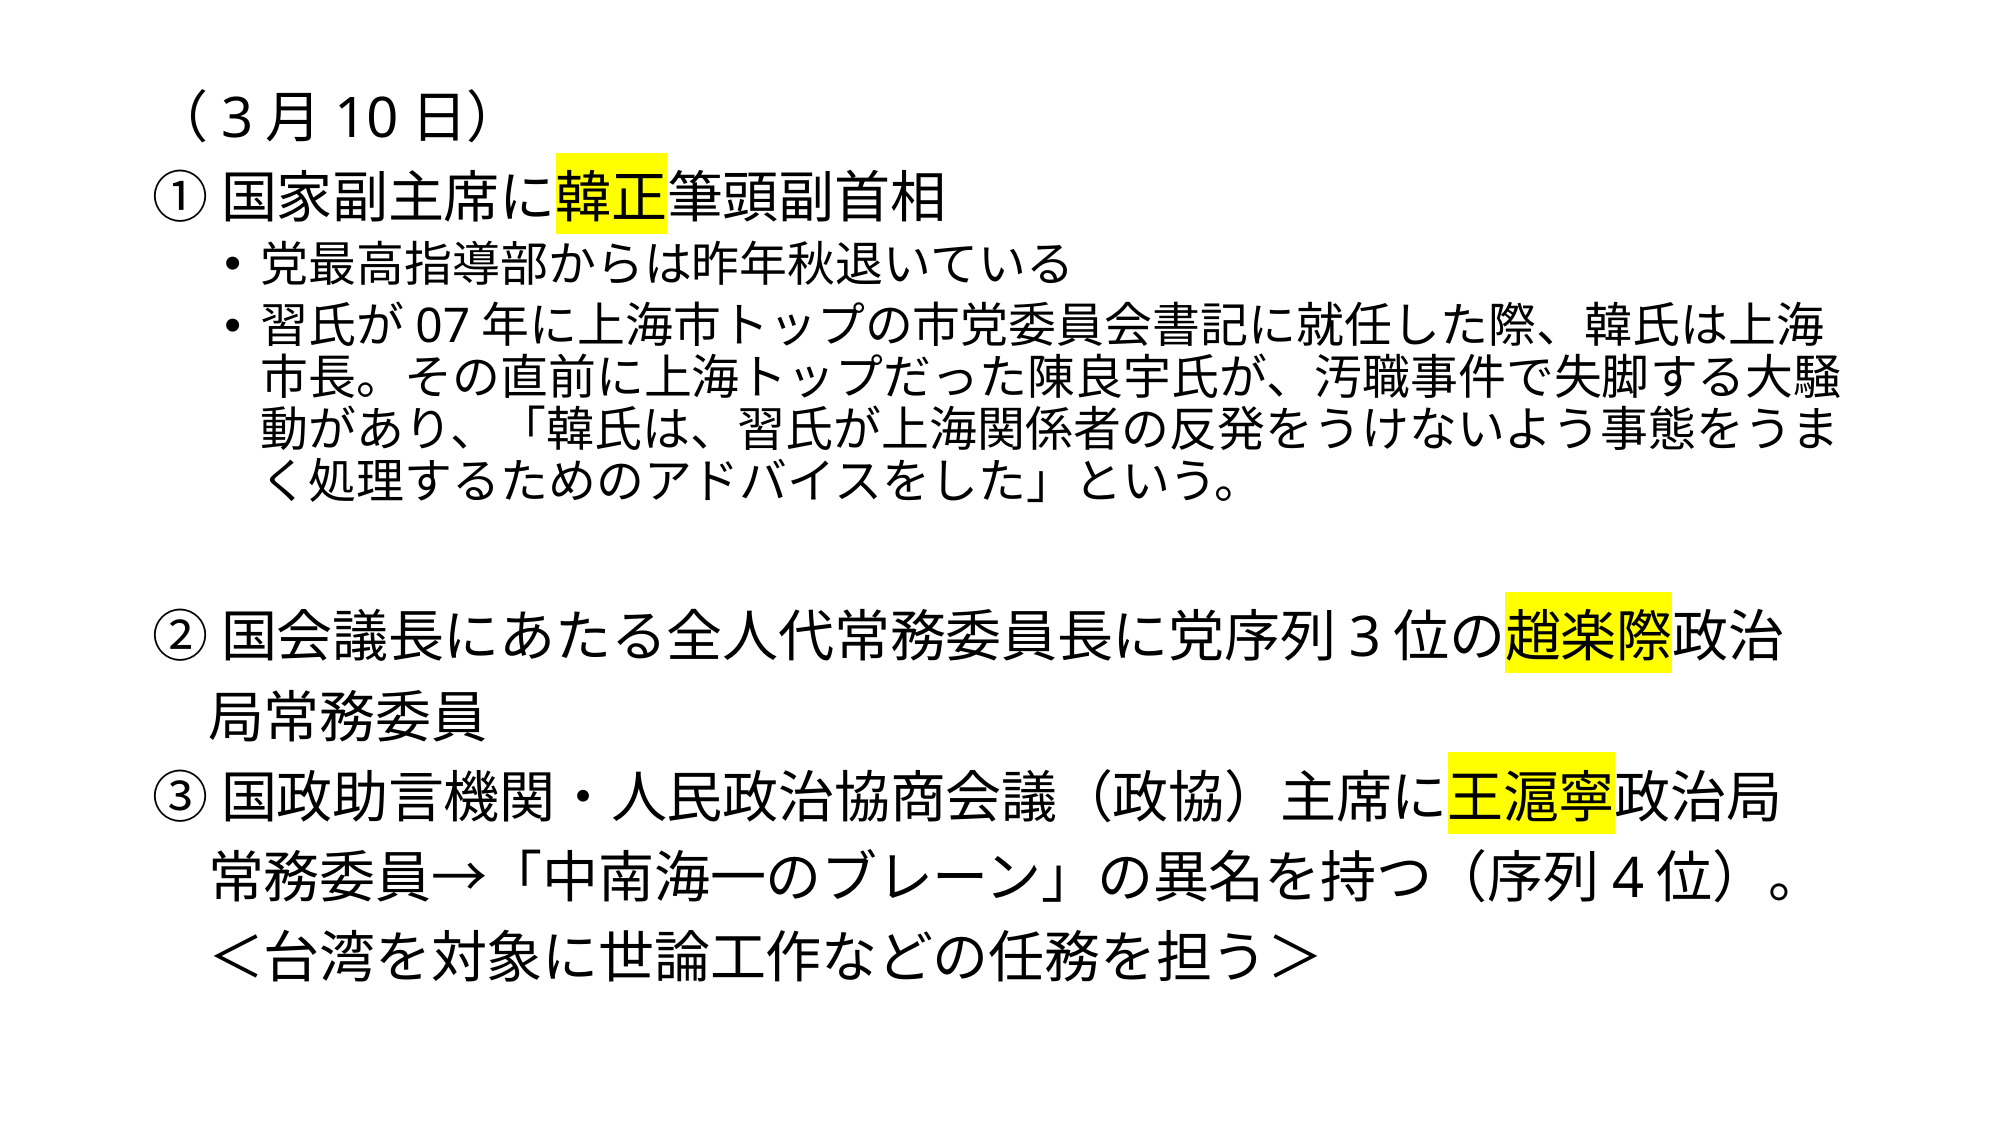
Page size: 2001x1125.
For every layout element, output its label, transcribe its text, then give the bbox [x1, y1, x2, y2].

list （3月10日） ①国家副主席に韓正筆頭副首相 党最高指導部からは昨年秋退いている 習氏が07年に上海市トップの市党委員会書記に就任した際、韓氏は上海市長。その直前に上海トップだった陳良宇氏が、汚職事件で失脚する大騒動があり、「韓氏は、習氏が上海関係者の反発をうけないよう事態をうまく処理するためのアドバイスをした」という。 ②国会議長にあたる全人代常務委員長に党序列3位の趙楽際政治 局常務委員 ③国政助言機関・人民政治協商会議（政協）主席に王滬寧政治局 常務委員→「中南海一のブレーン」の異名を持つ（序列4位）。 ＜台湾を対象に世論工作などの任務を担う＞ [137, 81, 1863, 1079]
